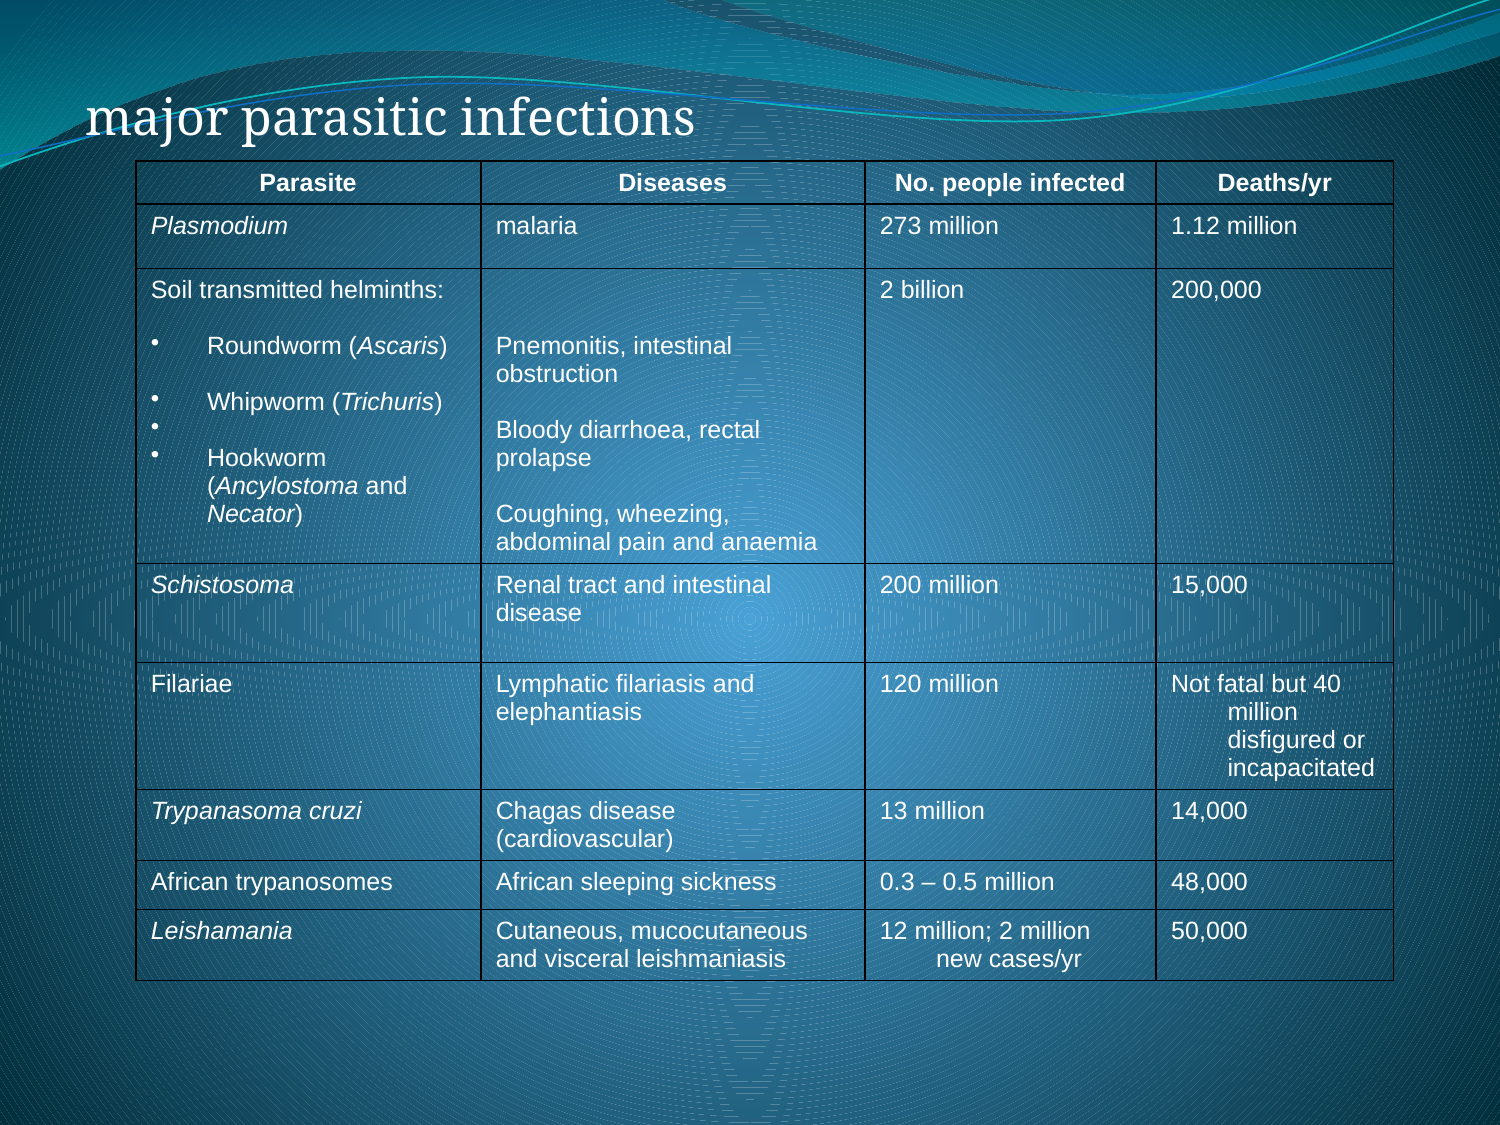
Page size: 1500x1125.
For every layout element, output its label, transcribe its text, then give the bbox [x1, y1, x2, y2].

table_header Parasite [137, 162, 480, 203]
table_header No. people infected [866, 162, 1155, 203]
table_cell malaria [482, 205, 864, 268]
table_cell Schistosoma [137, 564, 480, 662]
table_header Diseases [482, 162, 864, 203]
table_cell African sleeping sickness [482, 861, 864, 909]
table_cell Soil transmitted helminths: Roundworm (Ascaris) Whipworm (Trichuris) Hookworm (Ancylostoma and Necator) [137, 269, 480, 563]
table_cell 15,000 [1157, 564, 1393, 662]
table_cell 48,000 [1157, 861, 1393, 909]
table_cell 14,000 [1157, 790, 1393, 860]
table_cell Trypanasoma cruzi [137, 790, 480, 860]
table_cell Chagas disease (cardiovascular) [482, 790, 864, 860]
table_cell 200,000 [1157, 269, 1393, 563]
table_cell 2 billion [866, 269, 1155, 563]
table_cell Renal tract and intestinal disease [482, 564, 864, 662]
table_cell Lymphatic filariasis and elephantiasis [482, 663, 864, 789]
table_cell Not fatal but 40 million disfigured or incapacitated [1157, 663, 1393, 789]
table_cell Plasmodium [137, 205, 480, 268]
table_cell 273 million [866, 205, 1155, 268]
table_cell Leishamania [137, 910, 480, 980]
table_cell Pnemonitis, intestinal obstruction Bloody diarrhoea, rectal prolapse Coughing, wheezing, abdominal pain and anaemia [482, 269, 864, 563]
table_cell 120 million [866, 663, 1155, 789]
table_cell African trypanosomes [137, 861, 480, 909]
text_box major parasitic infections [71, 78, 711, 153]
table_cell 50,000 [1157, 910, 1393, 980]
table_header Deaths/yr [1157, 162, 1393, 203]
table_cell 200 million [866, 564, 1155, 662]
table_cell Cutaneous, mucocutaneous and visceral leishmaniasis [482, 910, 864, 980]
table_cell 13 million [866, 790, 1155, 860]
table_cell 12 million; 2 million new cases/yr [866, 910, 1155, 980]
table_cell 1.12 million [1157, 205, 1393, 268]
table_cell 0.3 – 0.5 million [866, 861, 1155, 909]
table_cell Filariae [137, 663, 480, 789]
